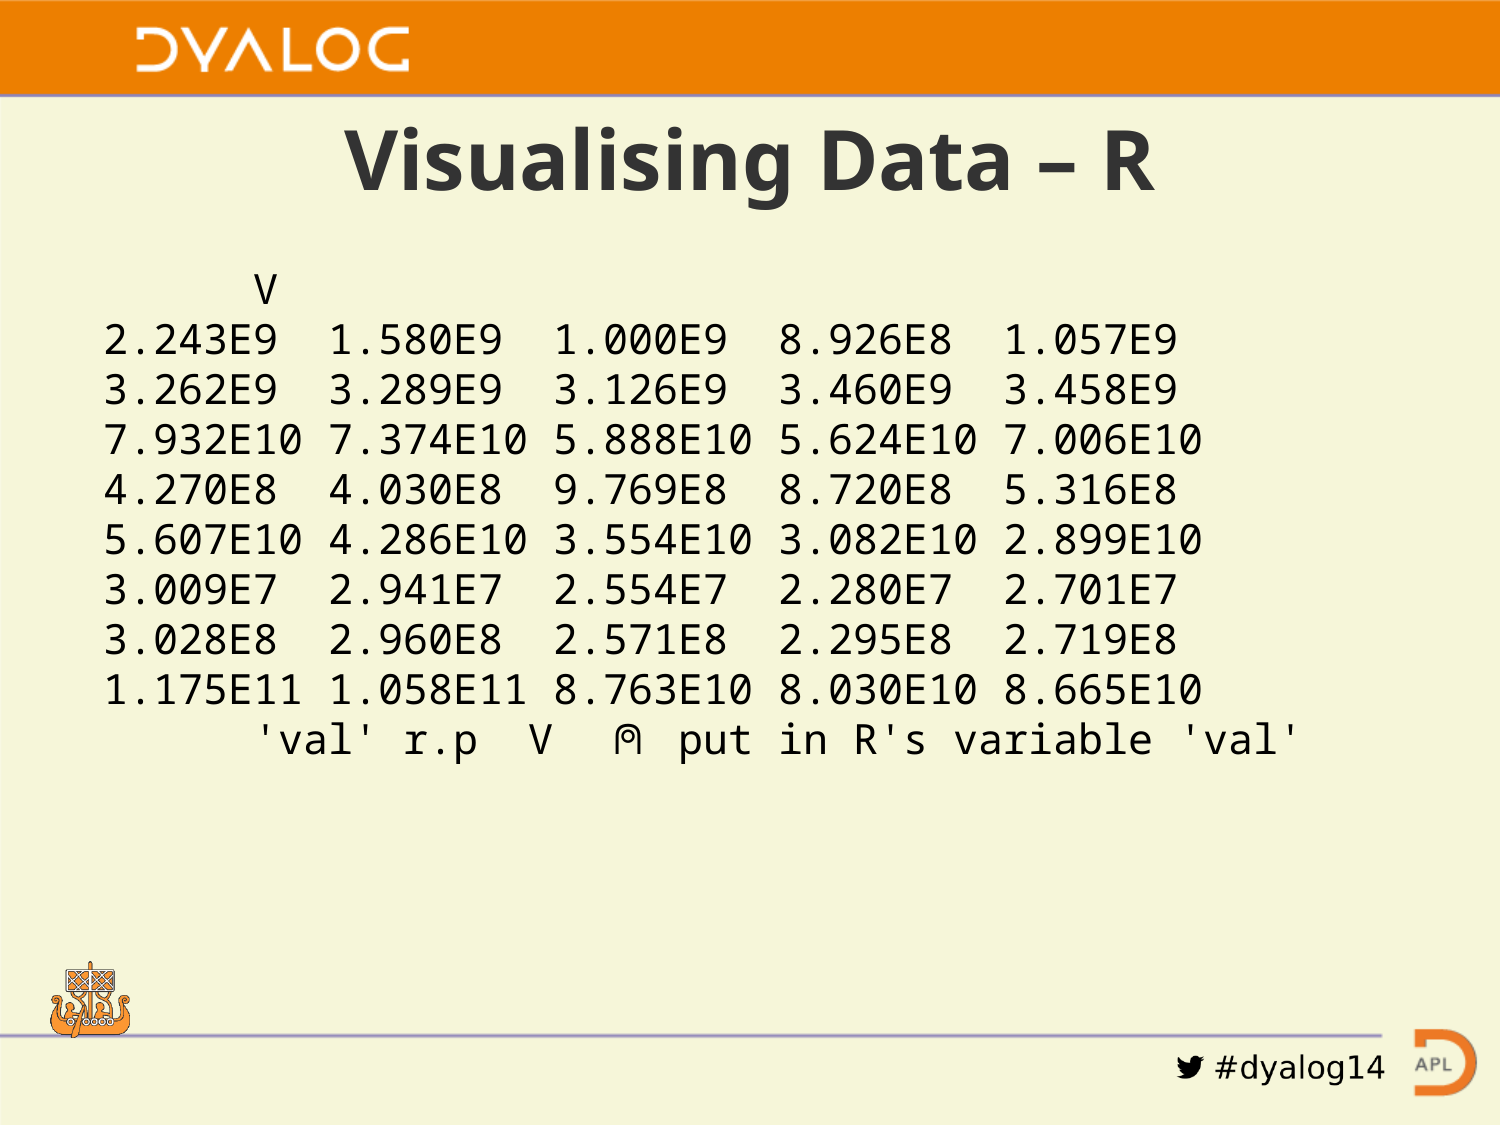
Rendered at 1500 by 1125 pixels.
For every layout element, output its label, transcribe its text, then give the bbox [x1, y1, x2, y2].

picture [0, 0, 1500, 1125]
subtitle V 2.243E9 1.580E9 1.000E9 8.926E8 1.057E9 3.262E9 3.289E9 3.126E9 3.460E9 3.458E9 7.932E10 7.374E10 5.888E10 5.624E10 7.006E10 4.270E8 4.030E8 9.769E8 8.720E8 5.316E8 5.607E10 4.286E10 3.554E10 3.082E10 2.899E10 3.009E7 2.941E7 2.554E7 2.280E7 2.701E7 3.028E8 2.960E8 2.571E8 2.295E8 2.719E8 1.175E11 1.058E11 8.763E10 8.030E10 8.665E10 'val' r.p V ⍝ put in R's variable 'val' [88, 255, 1436, 925]
title Visualising Data – R [112, 99, 1388, 268]
